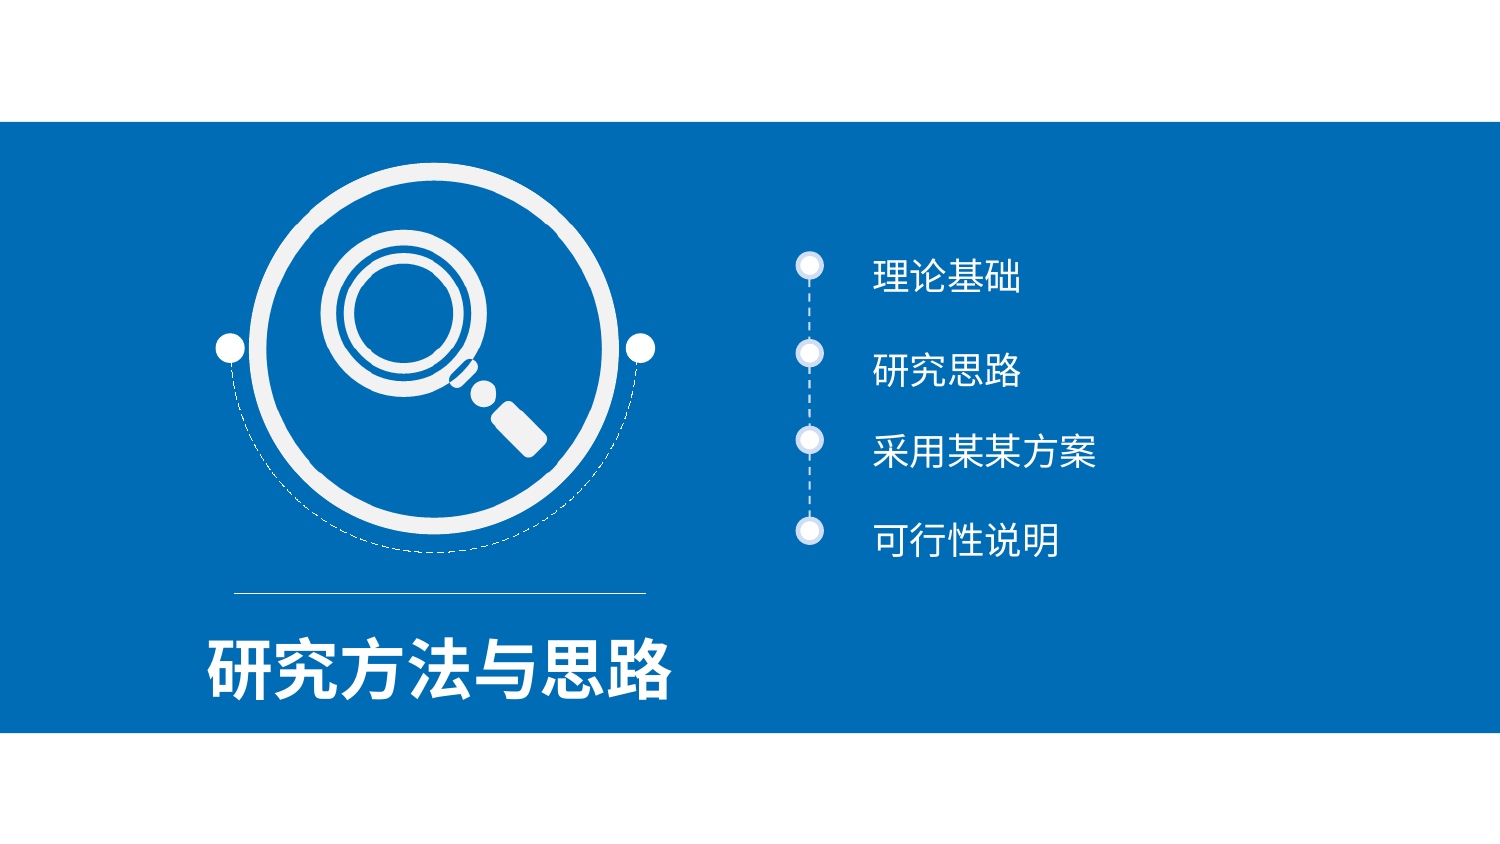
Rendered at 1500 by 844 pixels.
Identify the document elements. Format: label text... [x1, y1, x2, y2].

text_box [231, 346, 637, 553]
text_box [810, 428, 822, 452]
text_box [797, 253, 822, 278]
text_box 采用某某方案 [857, 398, 1489, 481]
text_box [248, 162, 619, 348]
text_box [810, 341, 822, 365]
text_box 理论基础 [857, 222, 1489, 306]
text_box [0, 121, 1500, 734]
text_box [215, 333, 245, 363]
text_box [797, 428, 809, 452]
text_box [625, 333, 656, 363]
text_box [797, 519, 809, 543]
text_box 研究思路 [857, 317, 1489, 398]
text_box 研究方法与思路 [191, 620, 689, 716]
text_box [797, 341, 809, 365]
text_box 可行性说明 [857, 486, 1489, 570]
text_box [810, 518, 822, 543]
